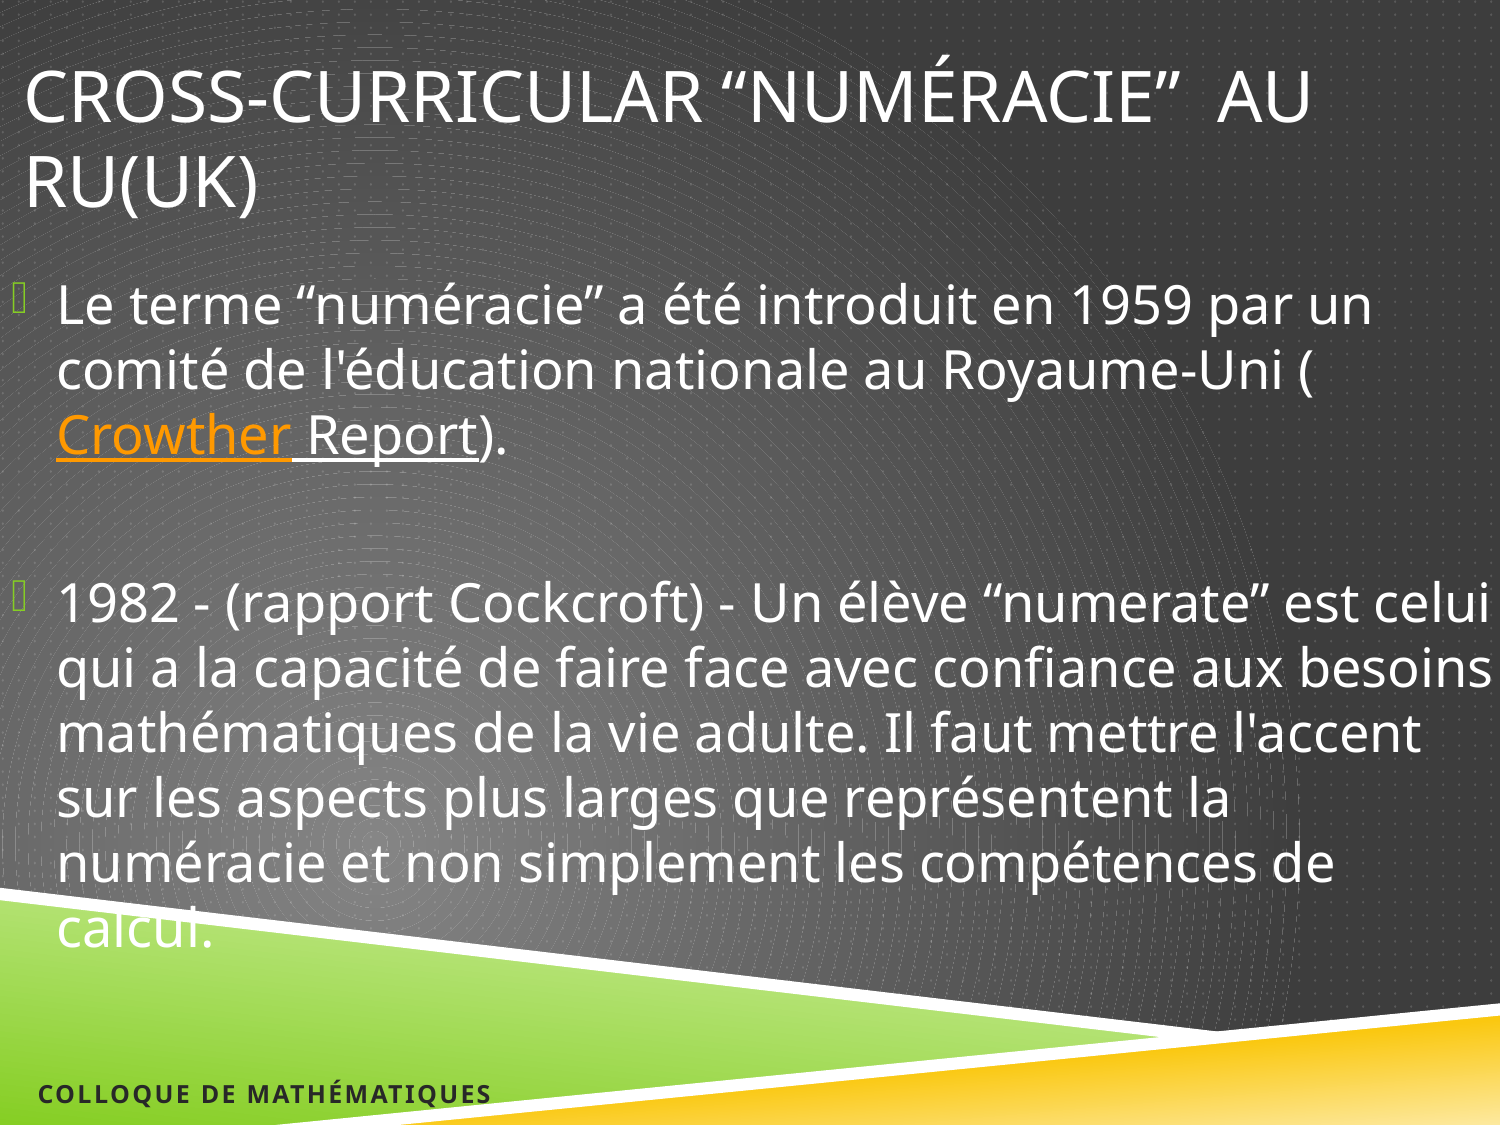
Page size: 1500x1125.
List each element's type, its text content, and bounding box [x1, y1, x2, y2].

footer Colloque de Mathématiques [37, 1052, 513, 1113]
list Le terme “numéracie” a été introduit en 1959 par un comité de l'éducation nationale au Royaume-Uni (Crowther Report). 1982 - (rapport Cockcroft) - Un élève “numerate” est celui qui a la capacité de faire face avec confiance aux besoins mathématiques de la vie adulte. Il faut mettre l'accent sur ​​les aspects plus larges que représentent la numéracie et non simplement les compétences de calcul. [0, 262, 1500, 875]
title Cross-curricular “numéracie” AU RU(UK) [23, 42, 1500, 231]
